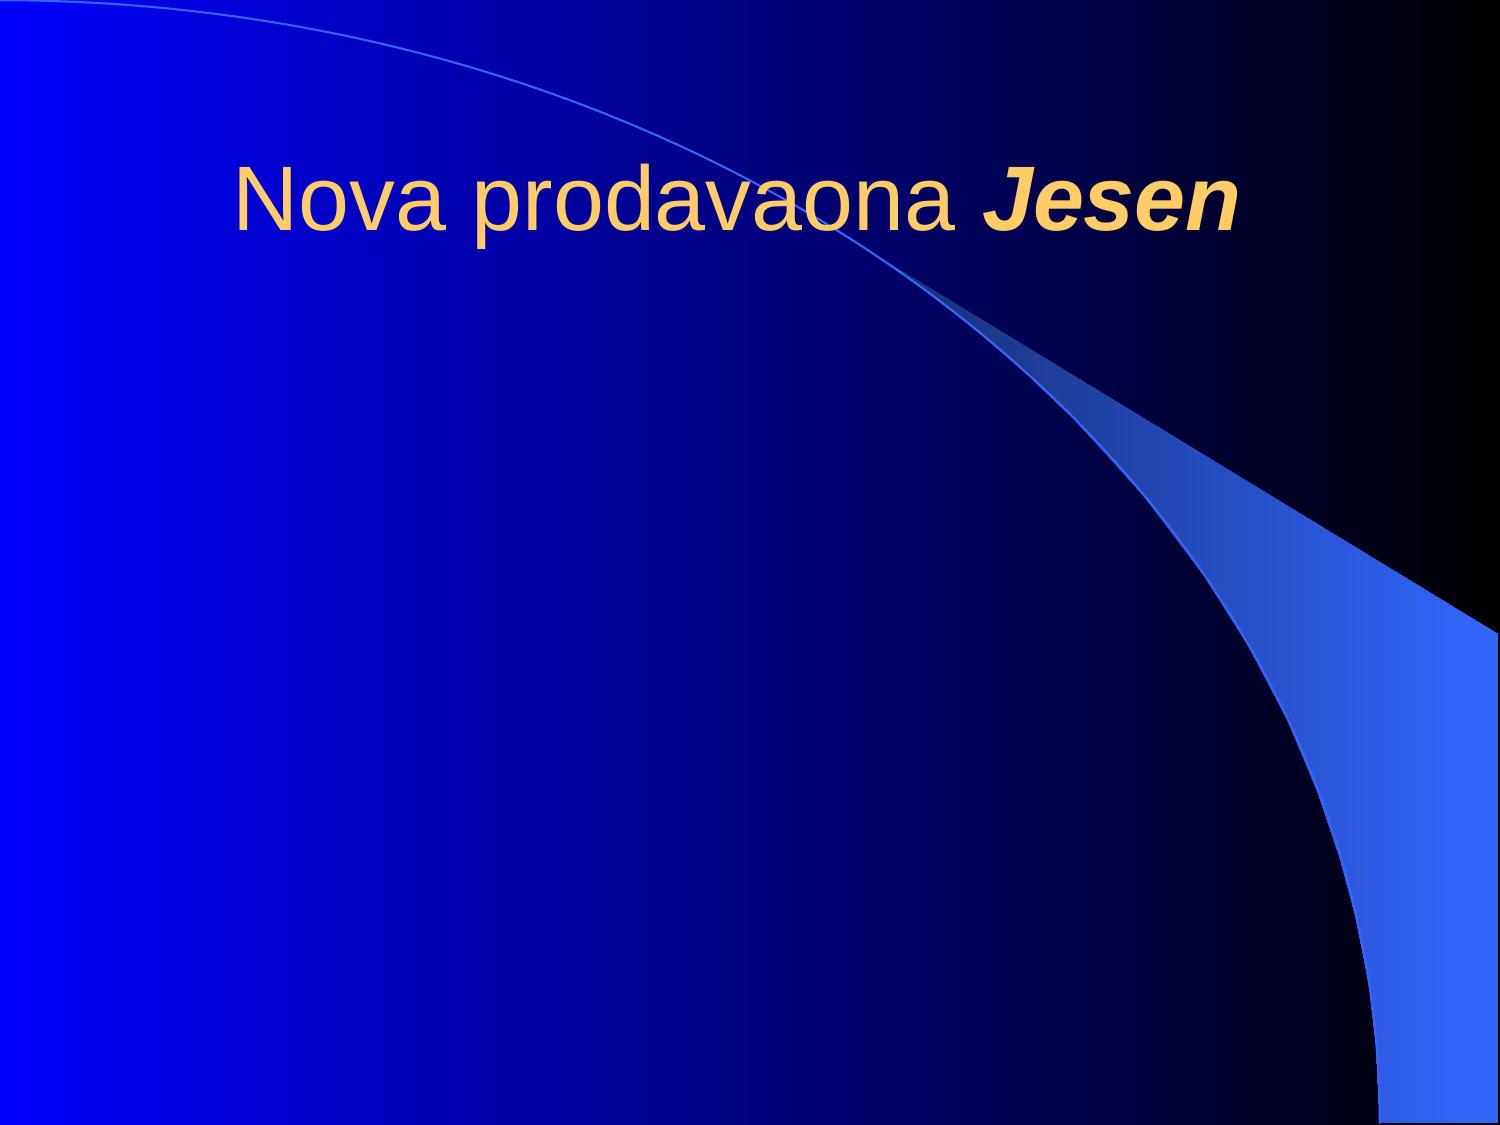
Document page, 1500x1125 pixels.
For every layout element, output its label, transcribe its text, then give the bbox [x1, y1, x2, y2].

title Nova prodavaona Jesen [112, 99, 1388, 288]
